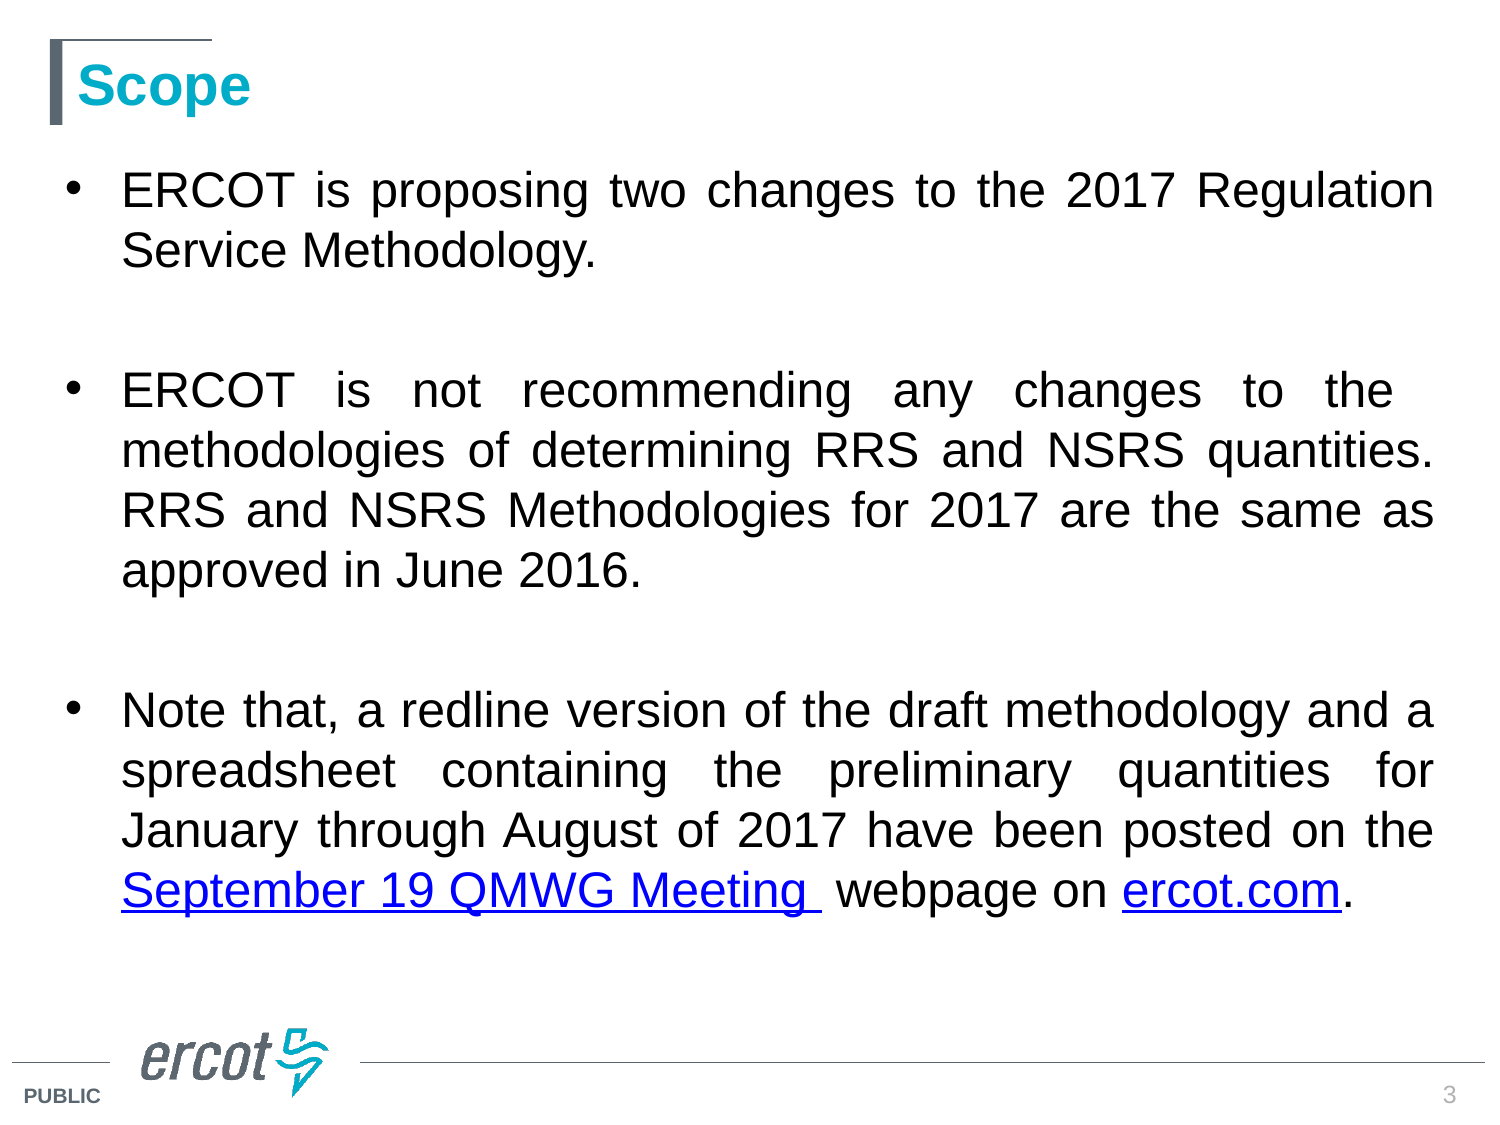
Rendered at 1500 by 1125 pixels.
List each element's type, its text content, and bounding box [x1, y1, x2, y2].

picture [137, 1024, 332, 1100]
title Scope [62, 39, 1450, 149]
list ERCOT is proposing two changes to the 2017 Regulation Service Methodology. ERCOT is not recommending any changes to the methodologies of determining RRS and NSRS quantities. RRS and NSRS Methodologies for 2017 are the same as approved in June 2016. Note that, a redline version of the draft methodology and a spreadsheet containing the preliminary quantities for January through August of 2017 have been posted on the September 19 QMWG Meeting webpage on ercot.com. [50, 149, 1450, 972]
slide_number 3 [1412, 1076, 1488, 1112]
